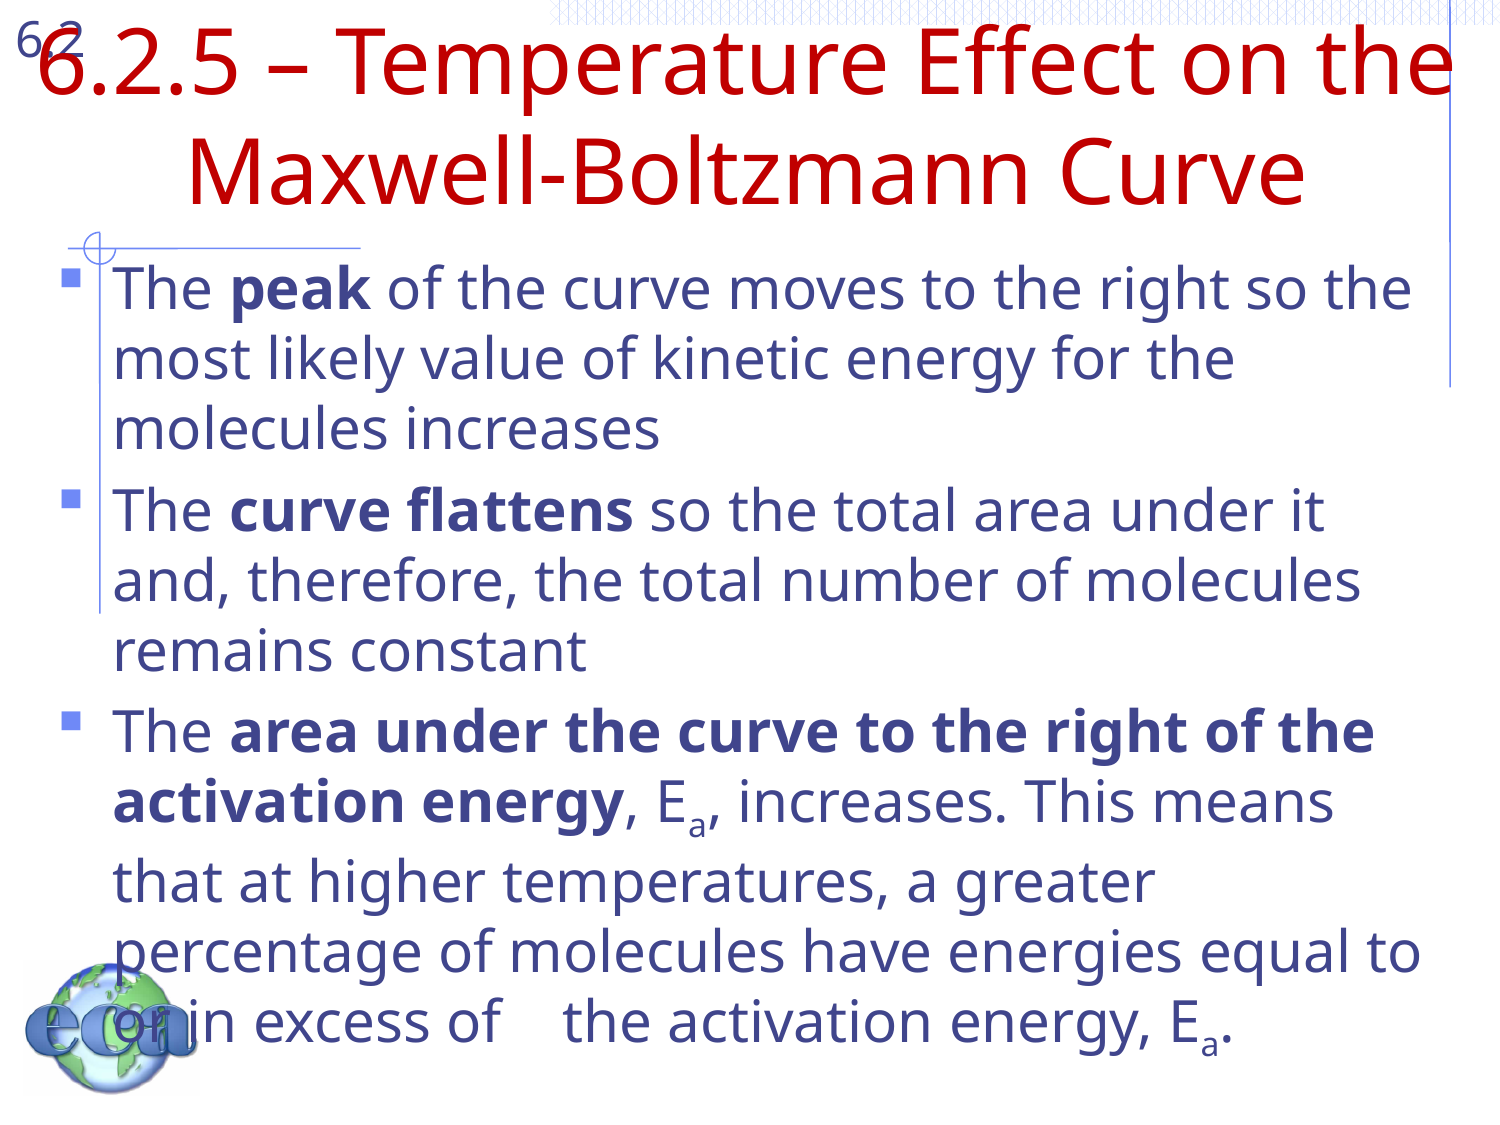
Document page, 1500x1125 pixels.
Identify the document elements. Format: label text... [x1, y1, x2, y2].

title 6.2.5 – Temperature Effect on the Maxwell-Boltzmann Curve [14, 95, 1480, 231]
list The peak of the curve moves to the right so the most likely value of kinetic energy for the molecules increases The curve flattens so the total area under it and, therefore, the total number of molecules remains constant The area under the curve to the right of the activation energy, Ea, increases. This means that at higher temperatures, a greater percentage of molecules have energies equal to or in excess of the activation energy, Ea. [41, 243, 1471, 965]
picture [23, 960, 200, 1096]
